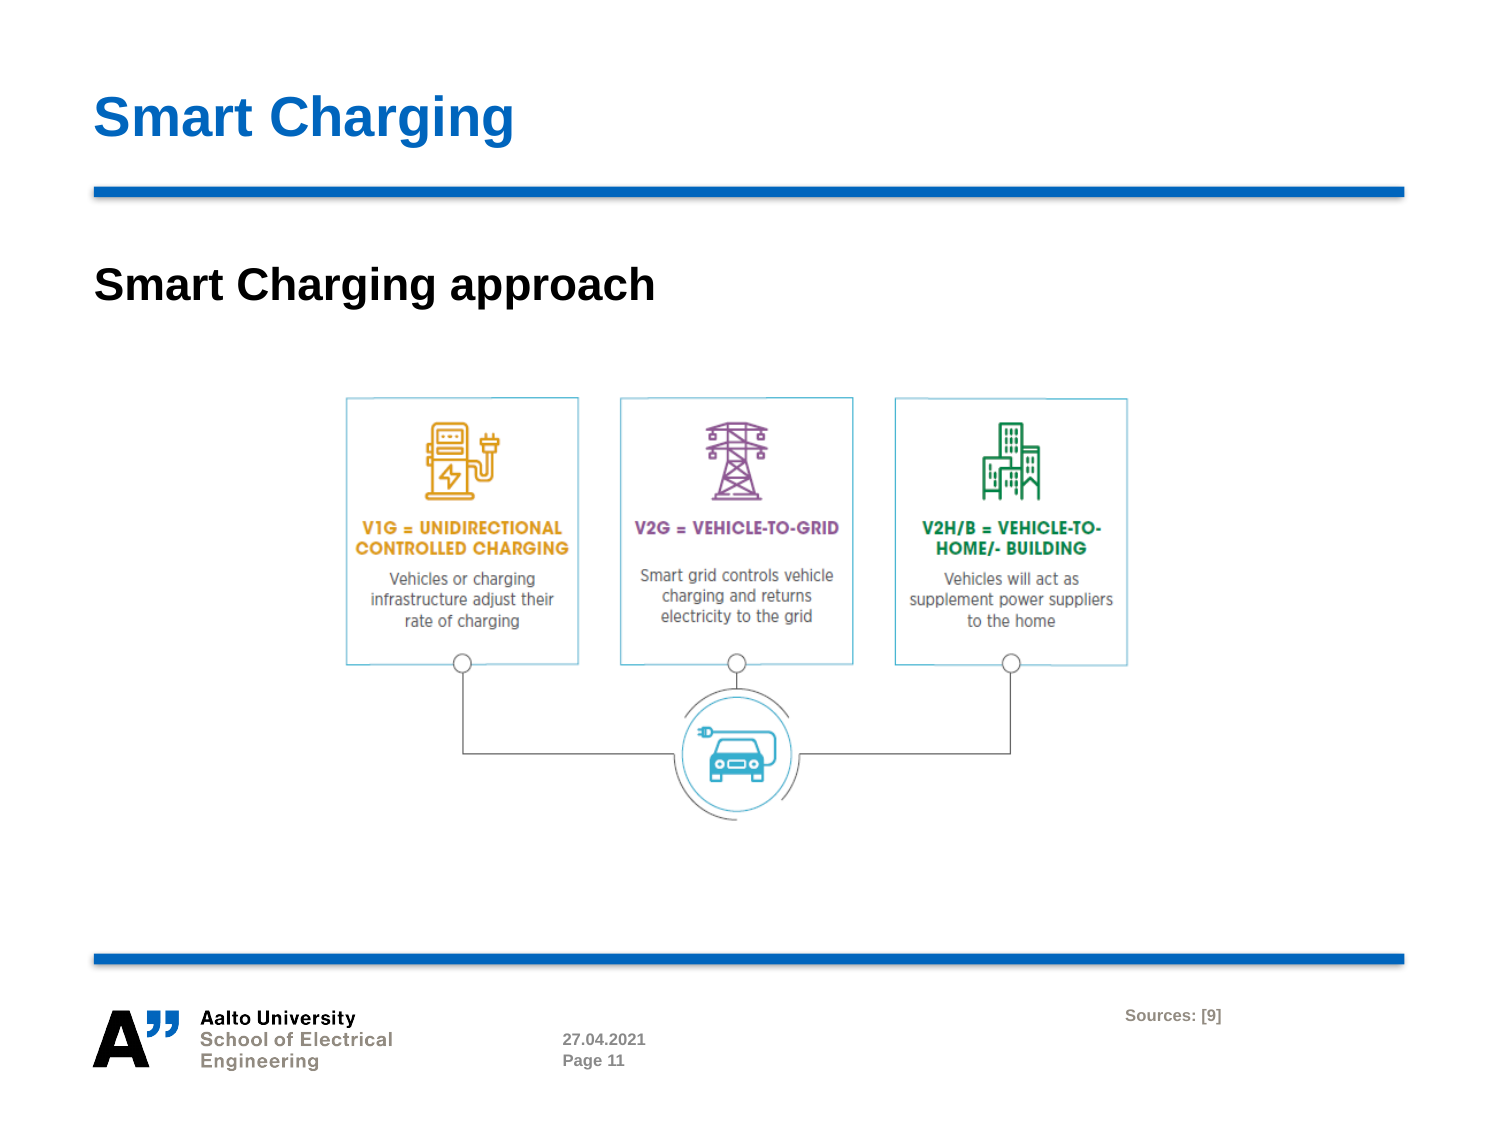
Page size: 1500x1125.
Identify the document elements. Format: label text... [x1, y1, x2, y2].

list Smart Charging approach [93, 228, 1369, 960]
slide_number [562, 1029, 816, 1050]
slide_number Page 11 [562, 1050, 816, 1071]
title Smart Charging [93, 80, 1369, 228]
picture [35, 953, 449, 1125]
list Sources: [9] [1125, 1008, 1405, 1071]
picture [321, 384, 1142, 852]
